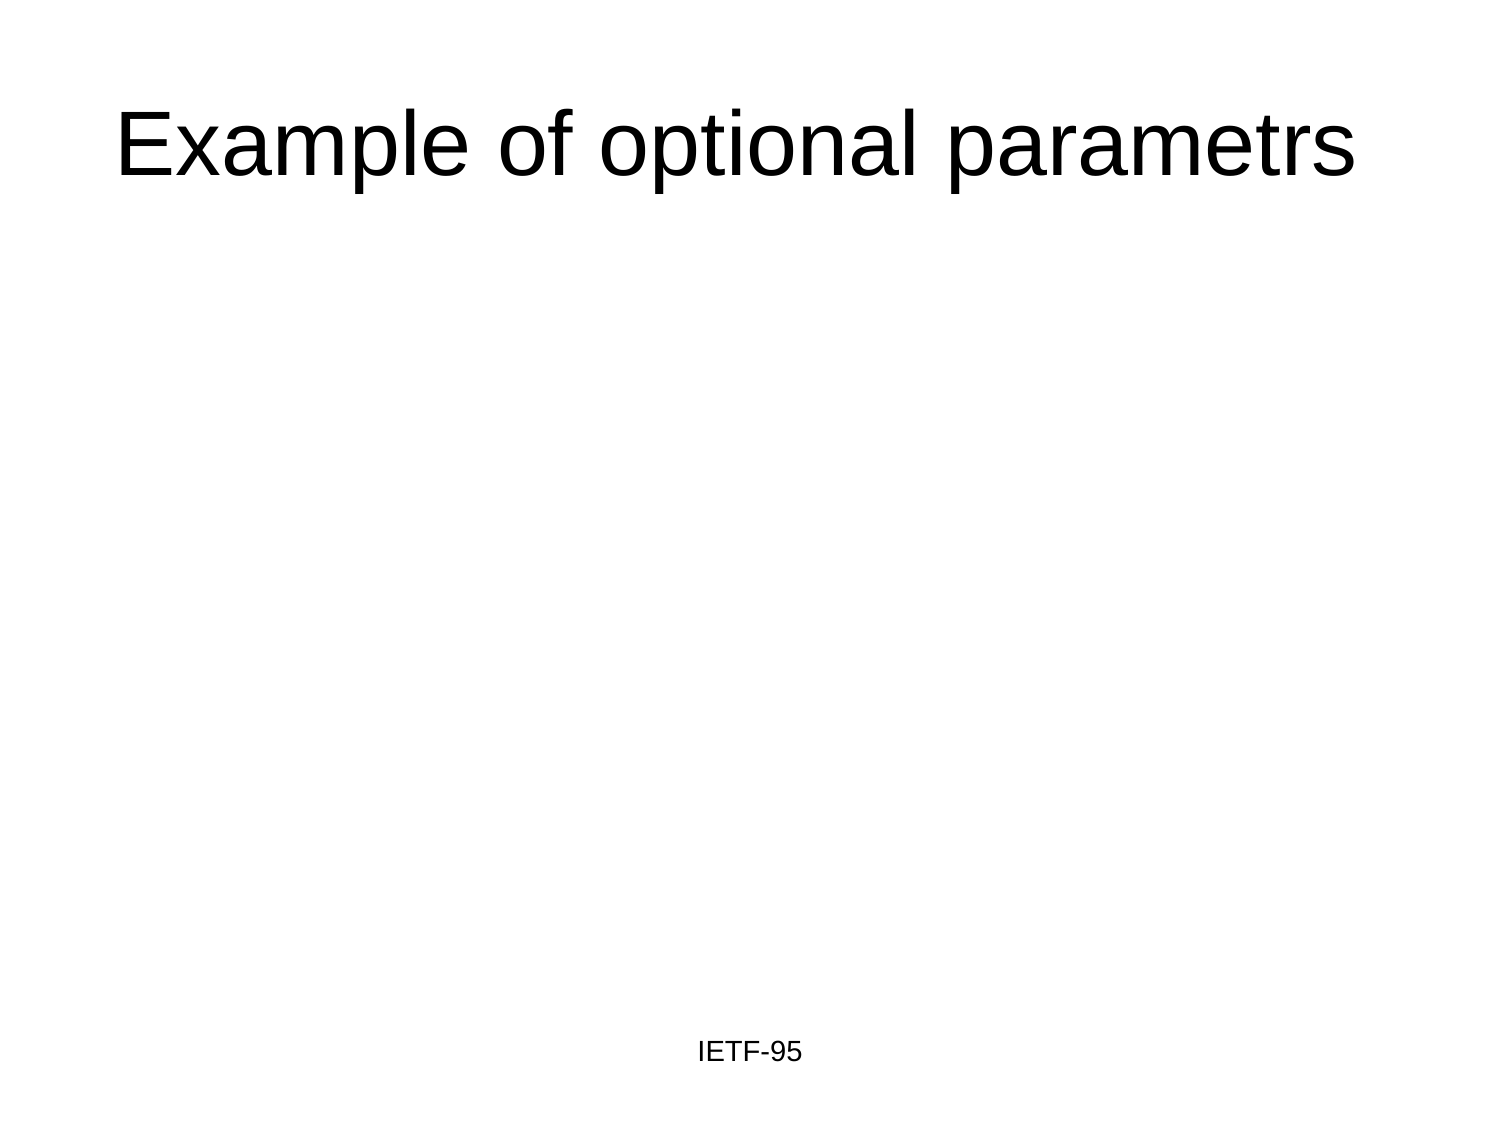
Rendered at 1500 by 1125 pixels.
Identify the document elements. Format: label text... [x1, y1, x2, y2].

title Example of optional parametrs [75, 45, 1425, 233]
footer IETF-95 [512, 1024, 988, 1103]
